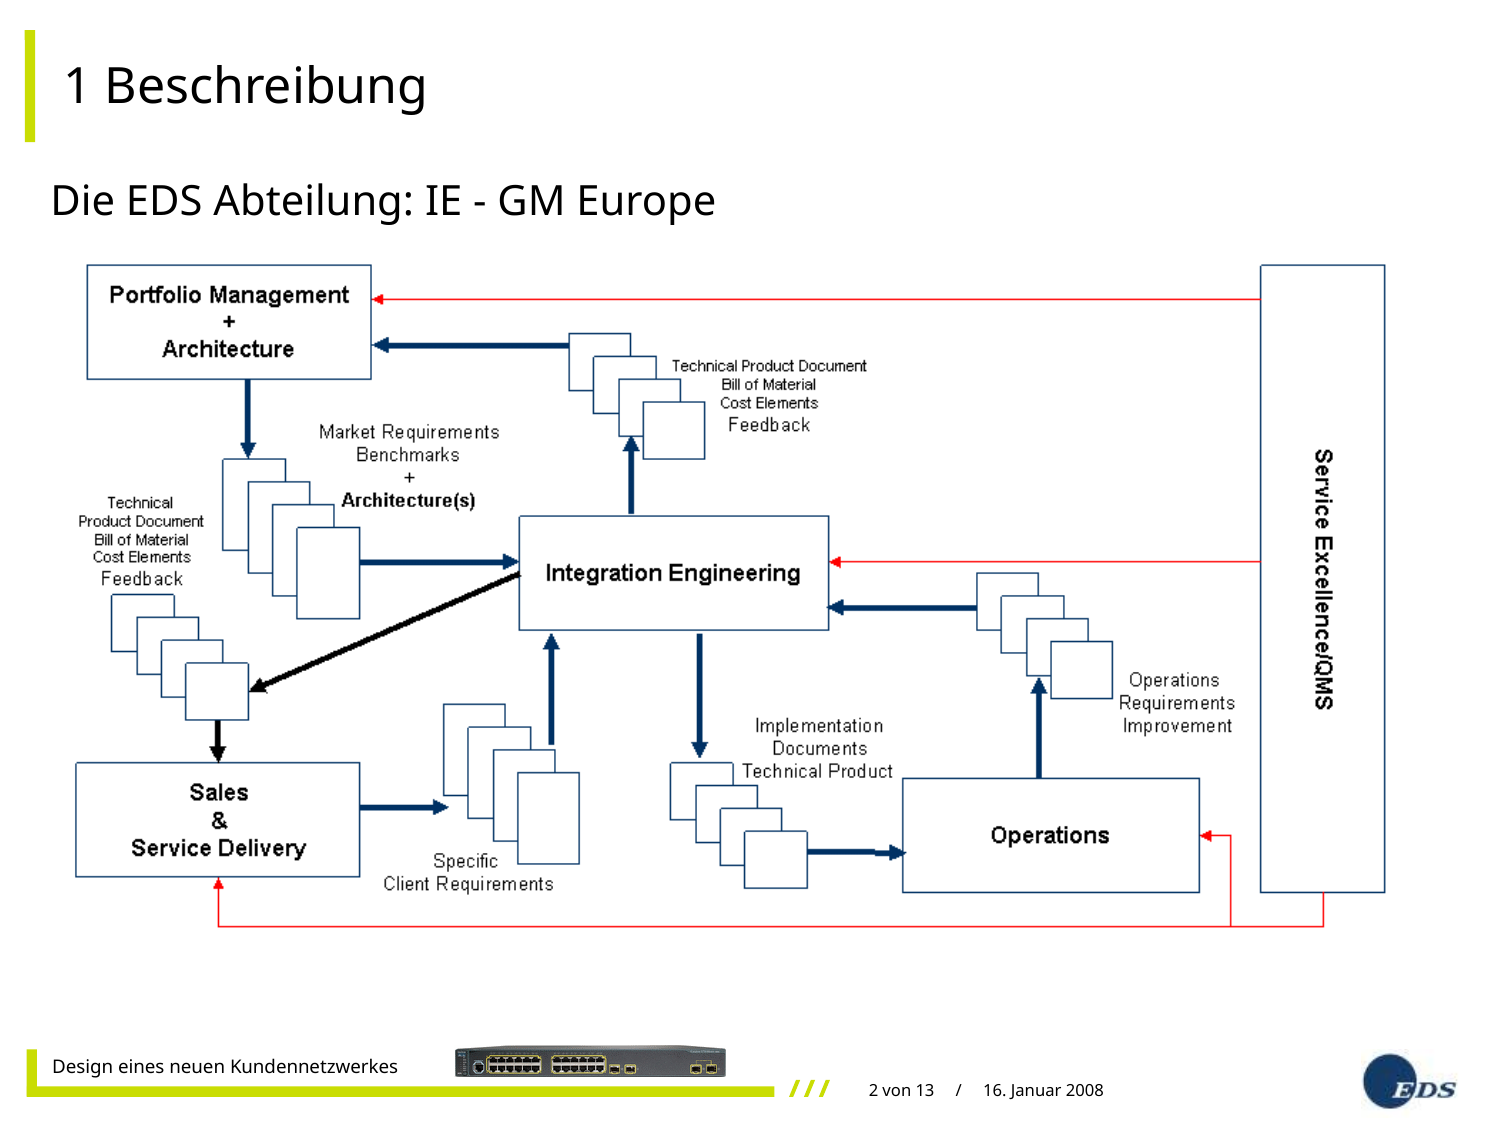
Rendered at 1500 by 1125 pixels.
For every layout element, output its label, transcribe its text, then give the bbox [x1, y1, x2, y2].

list Die EDS Abteilung: IE - GM Europe [35, 169, 1428, 1019]
title 1 Beschreibung [47, 29, 1438, 143]
picture [454, 1045, 726, 1077]
picture [1361, 1049, 1462, 1118]
picture [64, 239, 1397, 939]
